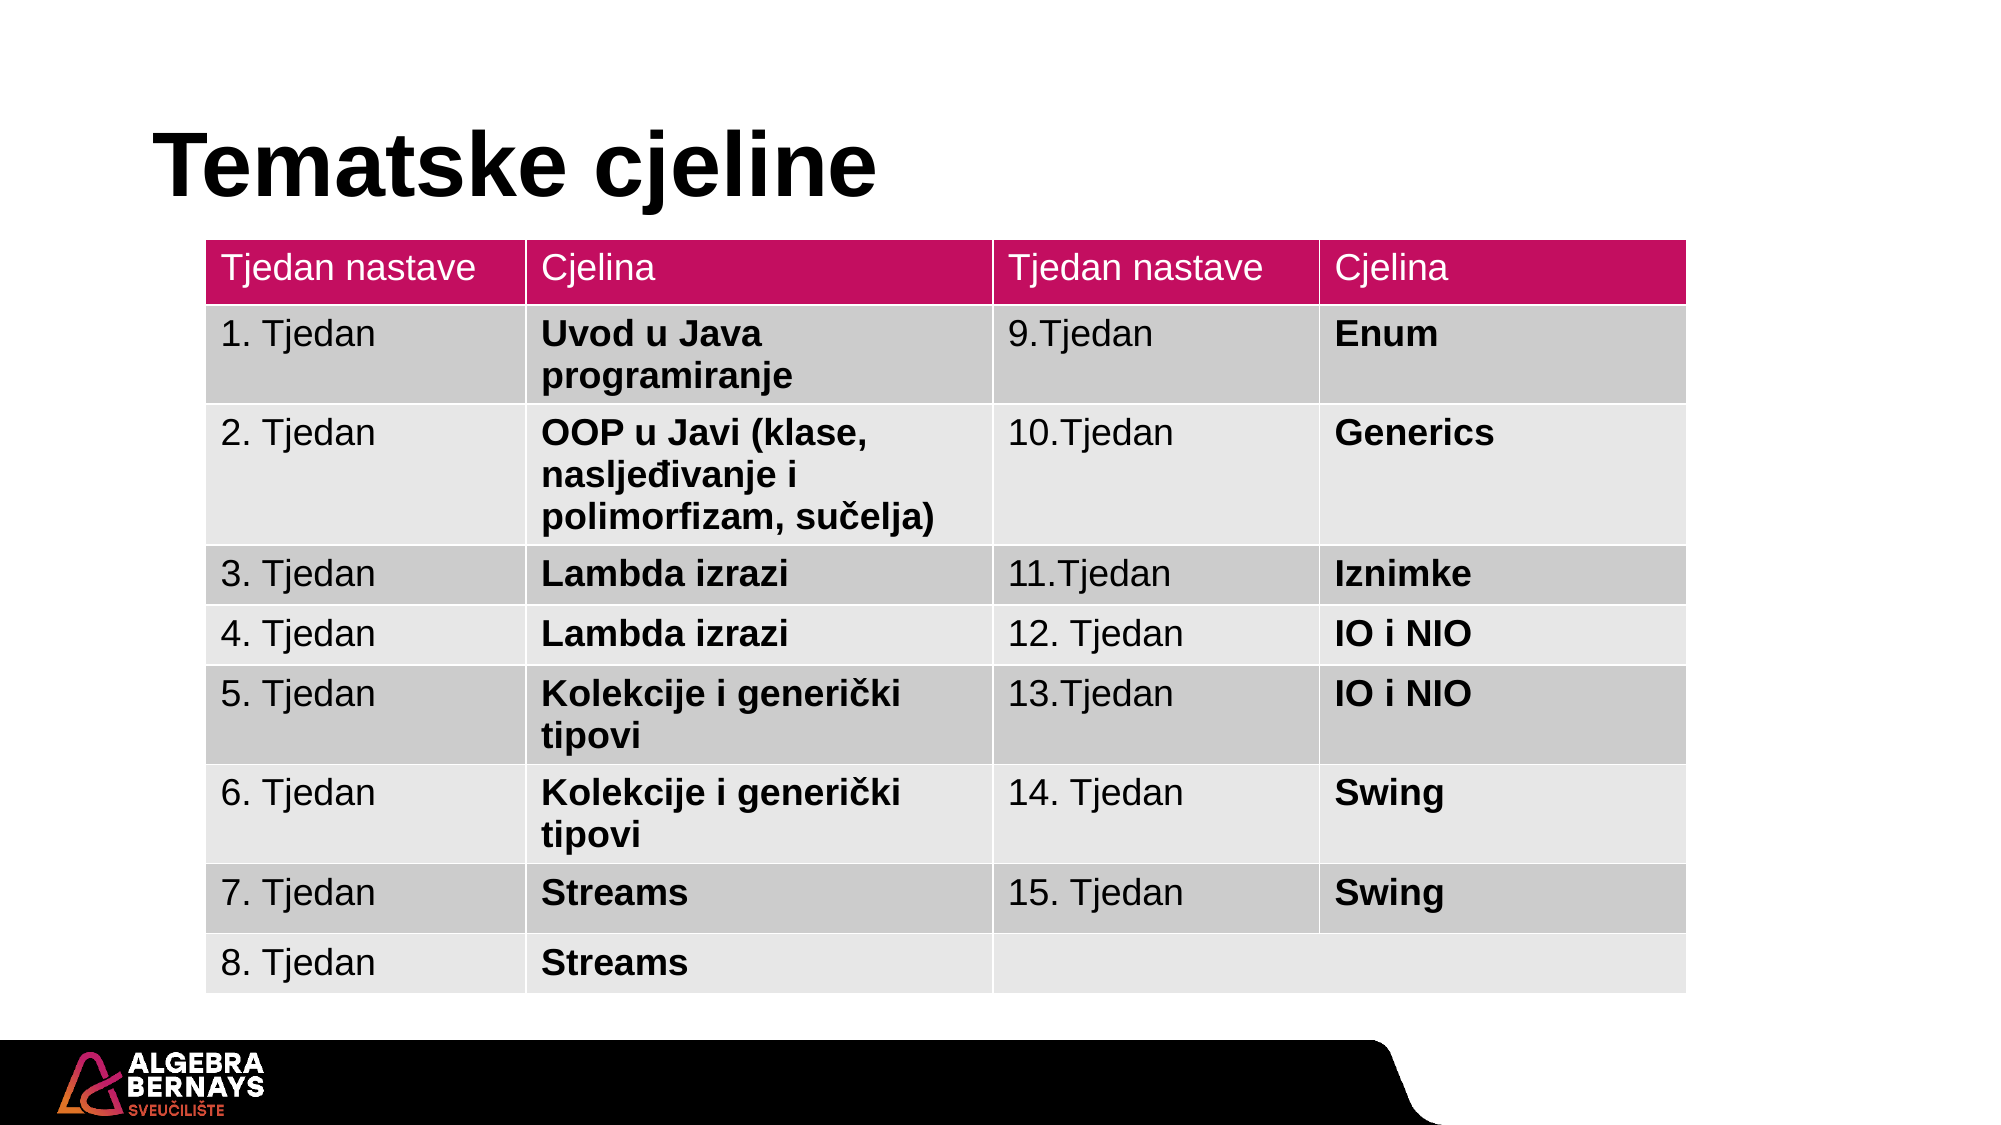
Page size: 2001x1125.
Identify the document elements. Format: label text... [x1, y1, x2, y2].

table_cell 12. Tjedan [994, 606, 1319, 664]
table_header Cjelina [1320, 240, 1686, 304]
table_header Tjedan nastave [994, 240, 1319, 304]
table_cell 3. Tjedan [206, 546, 525, 604]
table_cell 2. Tjedan [206, 405, 525, 544]
table_cell Uvod u Java programiranje [527, 306, 992, 403]
table_cell 1. Tjedan [206, 306, 525, 403]
table_cell Kolekcije i generički tipovi [527, 765, 992, 863]
table_cell IO i NIO [1320, 606, 1686, 664]
table_cell Lambda izrazi [527, 546, 992, 604]
table_cell Swing [1320, 765, 1686, 863]
table_cell 8. Tjedan [206, 934, 525, 993]
table_cell Swing [1320, 864, 1686, 933]
table_cell 5. Tjedan [206, 666, 525, 764]
table_cell Streams [527, 934, 992, 993]
table_cell Lambda izrazi [527, 606, 992, 664]
table_cell Streams [527, 864, 992, 933]
table_cell OOP u Javi (klase, nasljeđivanje i polimorfizam, sučelja) [527, 405, 992, 544]
text_box Tematske cjeline [137, 59, 1863, 278]
table_cell Enum [1320, 306, 1686, 403]
table_cell Iznimke [1320, 546, 1686, 604]
picture [0, 1040, 1446, 1125]
table_cell IO i NIO [1320, 666, 1686, 764]
table_header Tjedan nastave [206, 240, 525, 304]
table_header Cjelina [527, 240, 992, 304]
table_cell 9.Tjedan [994, 306, 1319, 403]
table_cell 6. Tjedan [206, 765, 525, 863]
table_cell 4. Tjedan [206, 606, 525, 664]
table_cell 14. Tjedan [994, 765, 1319, 863]
table_cell 11.Tjedan [994, 546, 1319, 604]
table_cell 10.Tjedan [994, 405, 1319, 544]
table_cell [994, 934, 1686, 993]
table_cell 15. Tjedan [994, 864, 1319, 933]
table_cell 13.Tjedan [994, 666, 1319, 764]
table_cell Kolekcije i generički tipovi [527, 666, 992, 764]
table_cell Generics [1320, 405, 1686, 544]
table_cell 7. Tjedan [206, 864, 525, 933]
